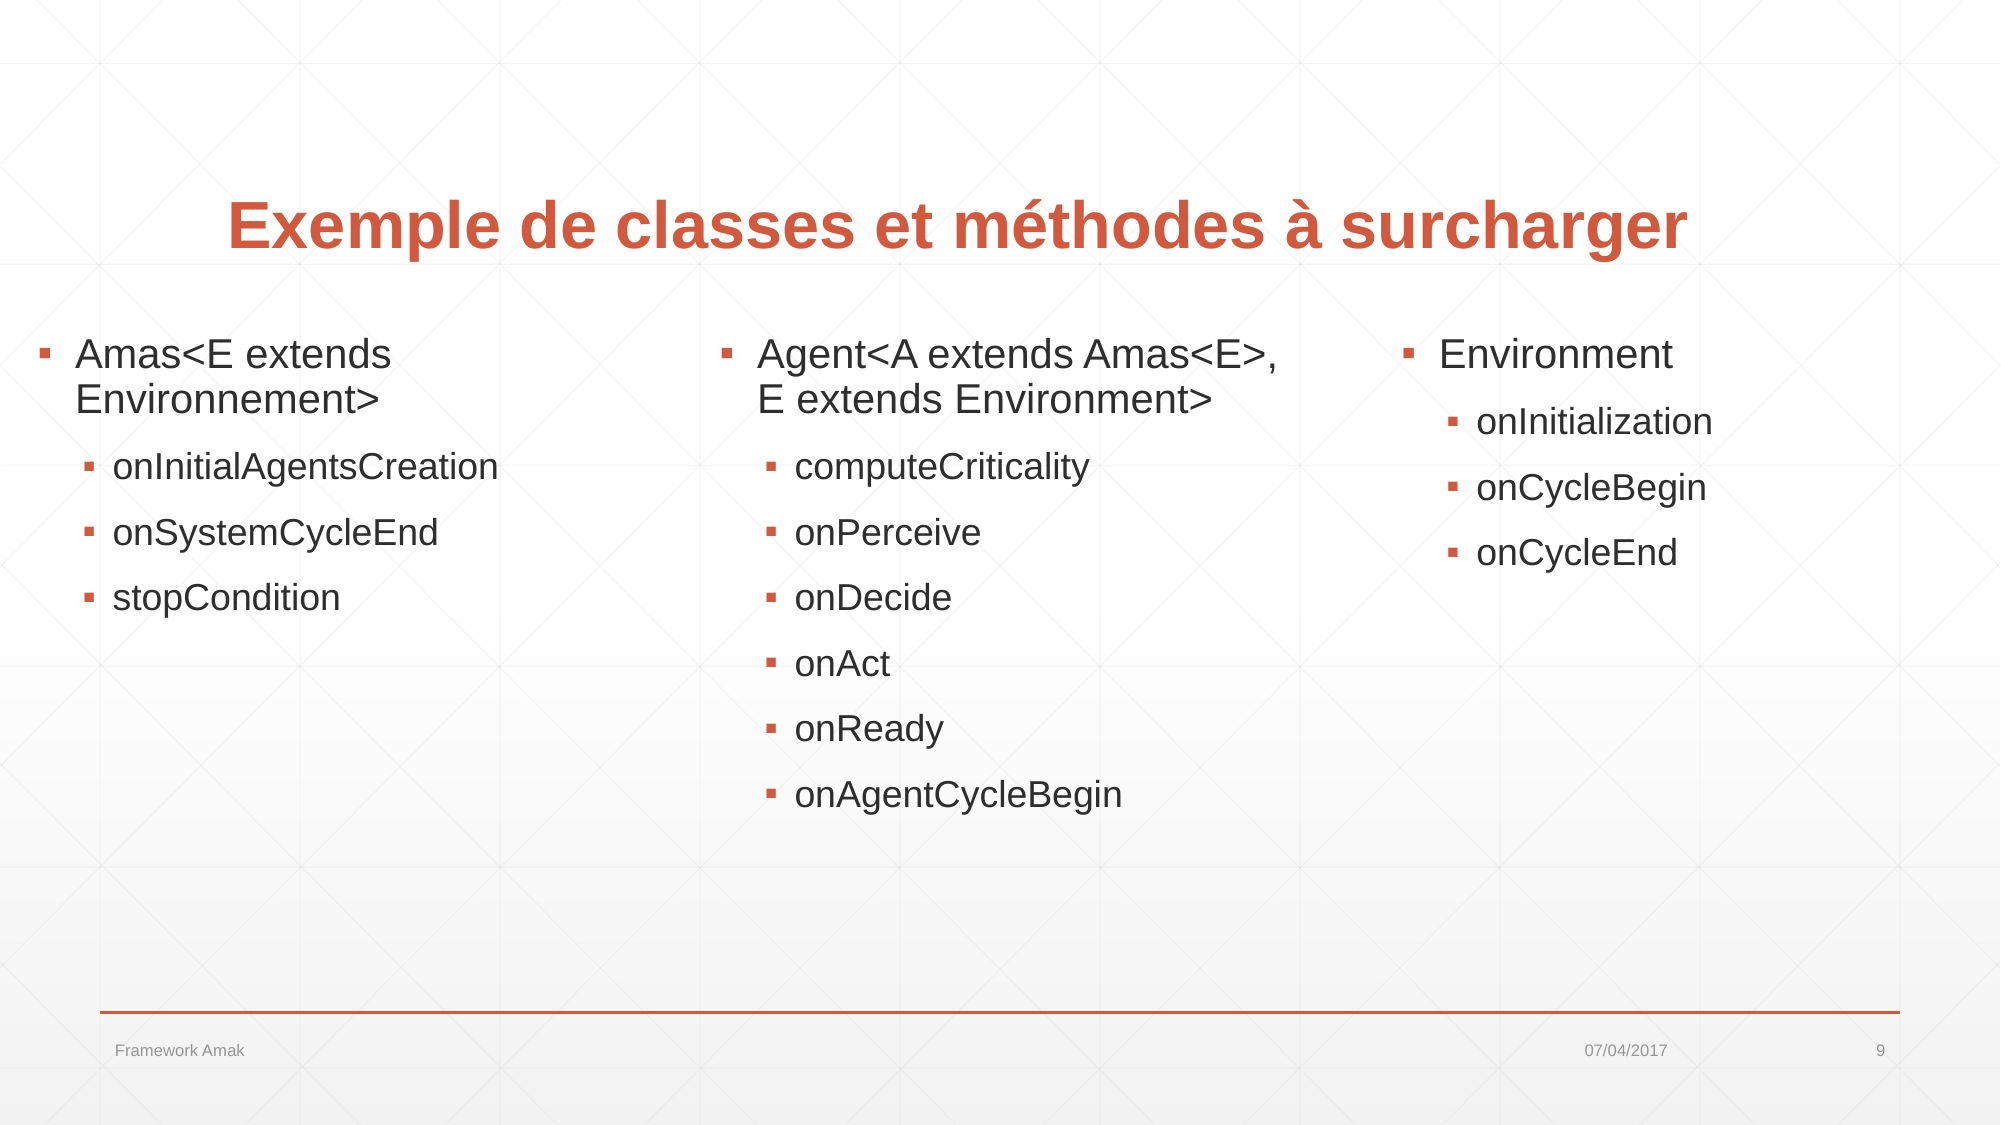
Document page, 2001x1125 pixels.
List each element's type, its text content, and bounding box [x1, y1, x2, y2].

slide_number 9 [1749, 1031, 1901, 1069]
list Amas<E extends Environnement> onInitialAgentsCreation onSystemCycleEnd stopCondition [22, 324, 614, 950]
title Exemple de classes et méthodes à surcharger [212, 82, 1788, 271]
list Agent<A extends Amas<E>, E extends Environment> computeCriticality onPerceive onDecide onAct onReady onAgentCycleBegin [704, 324, 1296, 950]
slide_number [1524, 1031, 1684, 1069]
footer Framework Amak [99, 1031, 1106, 1069]
list Environment onInitialization onCycleBegin onCycleEnd [1386, 324, 1978, 950]
